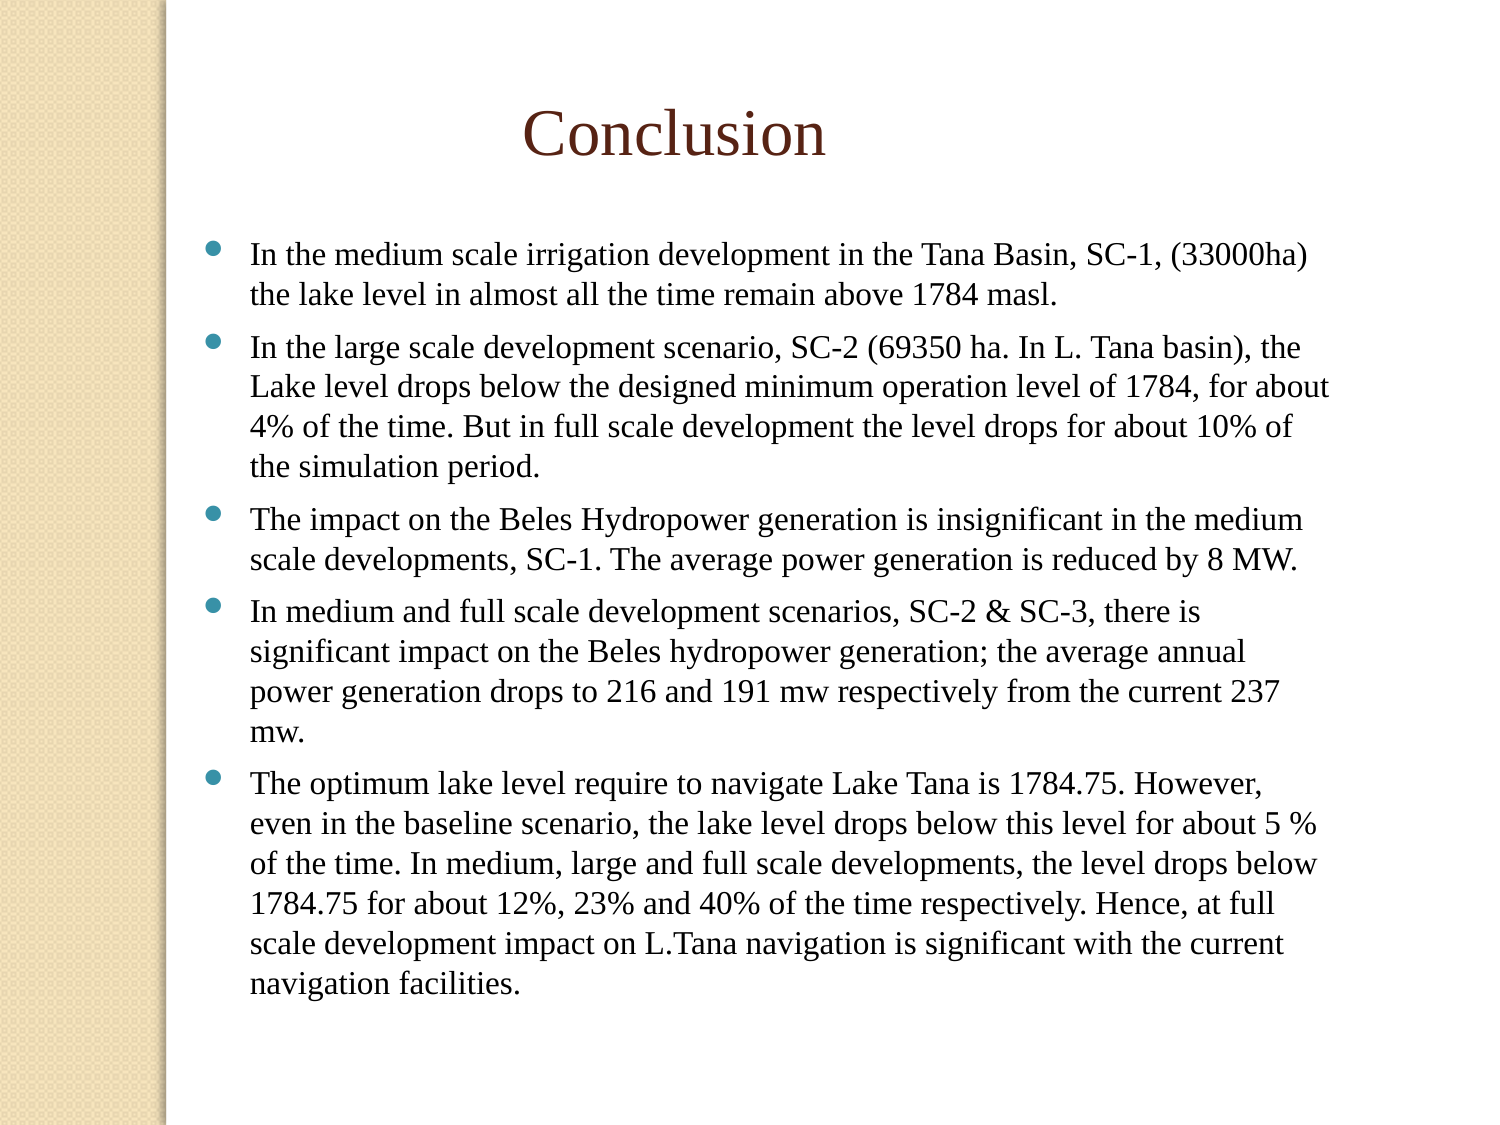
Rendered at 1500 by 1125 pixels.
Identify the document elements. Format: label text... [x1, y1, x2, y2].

list In the medium scale irrigation development in the Tana Basin, SC-1, (33000ha) the lake level in almost all the time remain above 1784 masl. In the large scale development scenario, SC-2 (69350 ha. In L. Tana basin), the Lake level drops below the designed minimum operation level of 1784, for about 4% of the time. But in full scale development the level drops for about 10% of the simulation period. The impact on the Beles Hydropower generation is insignificant in the medium scale developments, SC-1. The average power generation is reduced by 8 MW. In medium and full scale development scenarios, SC-2 & SC-3, there is significant impact on the Beles hydropower generation; the average annual power generation drops to 216 and 191 mw respectively from the current 237 mw. The optimum lake level require to navigate Lake Tana is 1784.75. However, even in the baseline scenario, the lake level drops below this level for about 5 % of the time. In medium, large and full scale developments, the level drops below 1784.75 for about 12%, 23% and 40% of the time respectively. Hence, at full scale development impact on L.Tana navigation is significant with the current navigation facilities. [174, 224, 1350, 1005]
title Conclusion [0, 45, 1350, 213]
